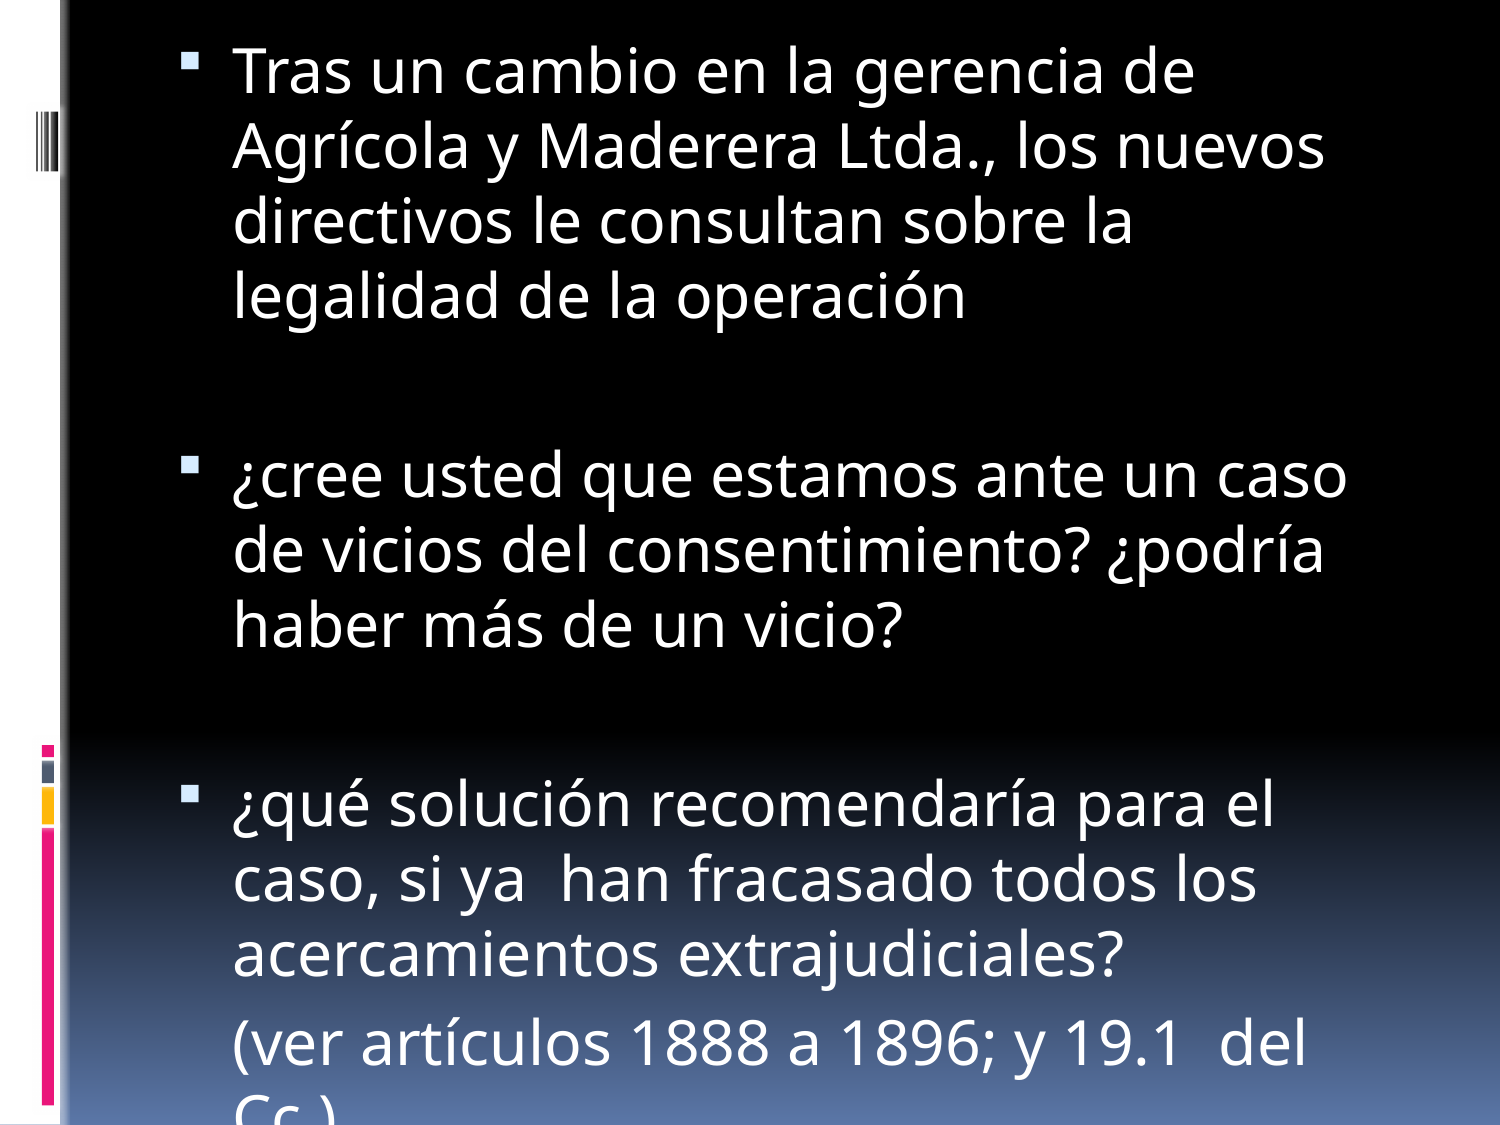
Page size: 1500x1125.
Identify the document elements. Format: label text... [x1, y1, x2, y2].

list Tras un cambio en la gerencia de Agrícola y Maderera Ltda., los nuevos directivos le consultan sobre la legalidad de la operación ¿cree usted que estamos ante un caso de vicios del consentimiento? ¿podría haber más de un vicio? ¿qué solución recomendaría para el caso, si ya han fracasado todos los acercamientos extrajudiciales? (ver artículos 1888 a 1896; y 19.1 del Cc.) [149, 23, 1426, 1043]
